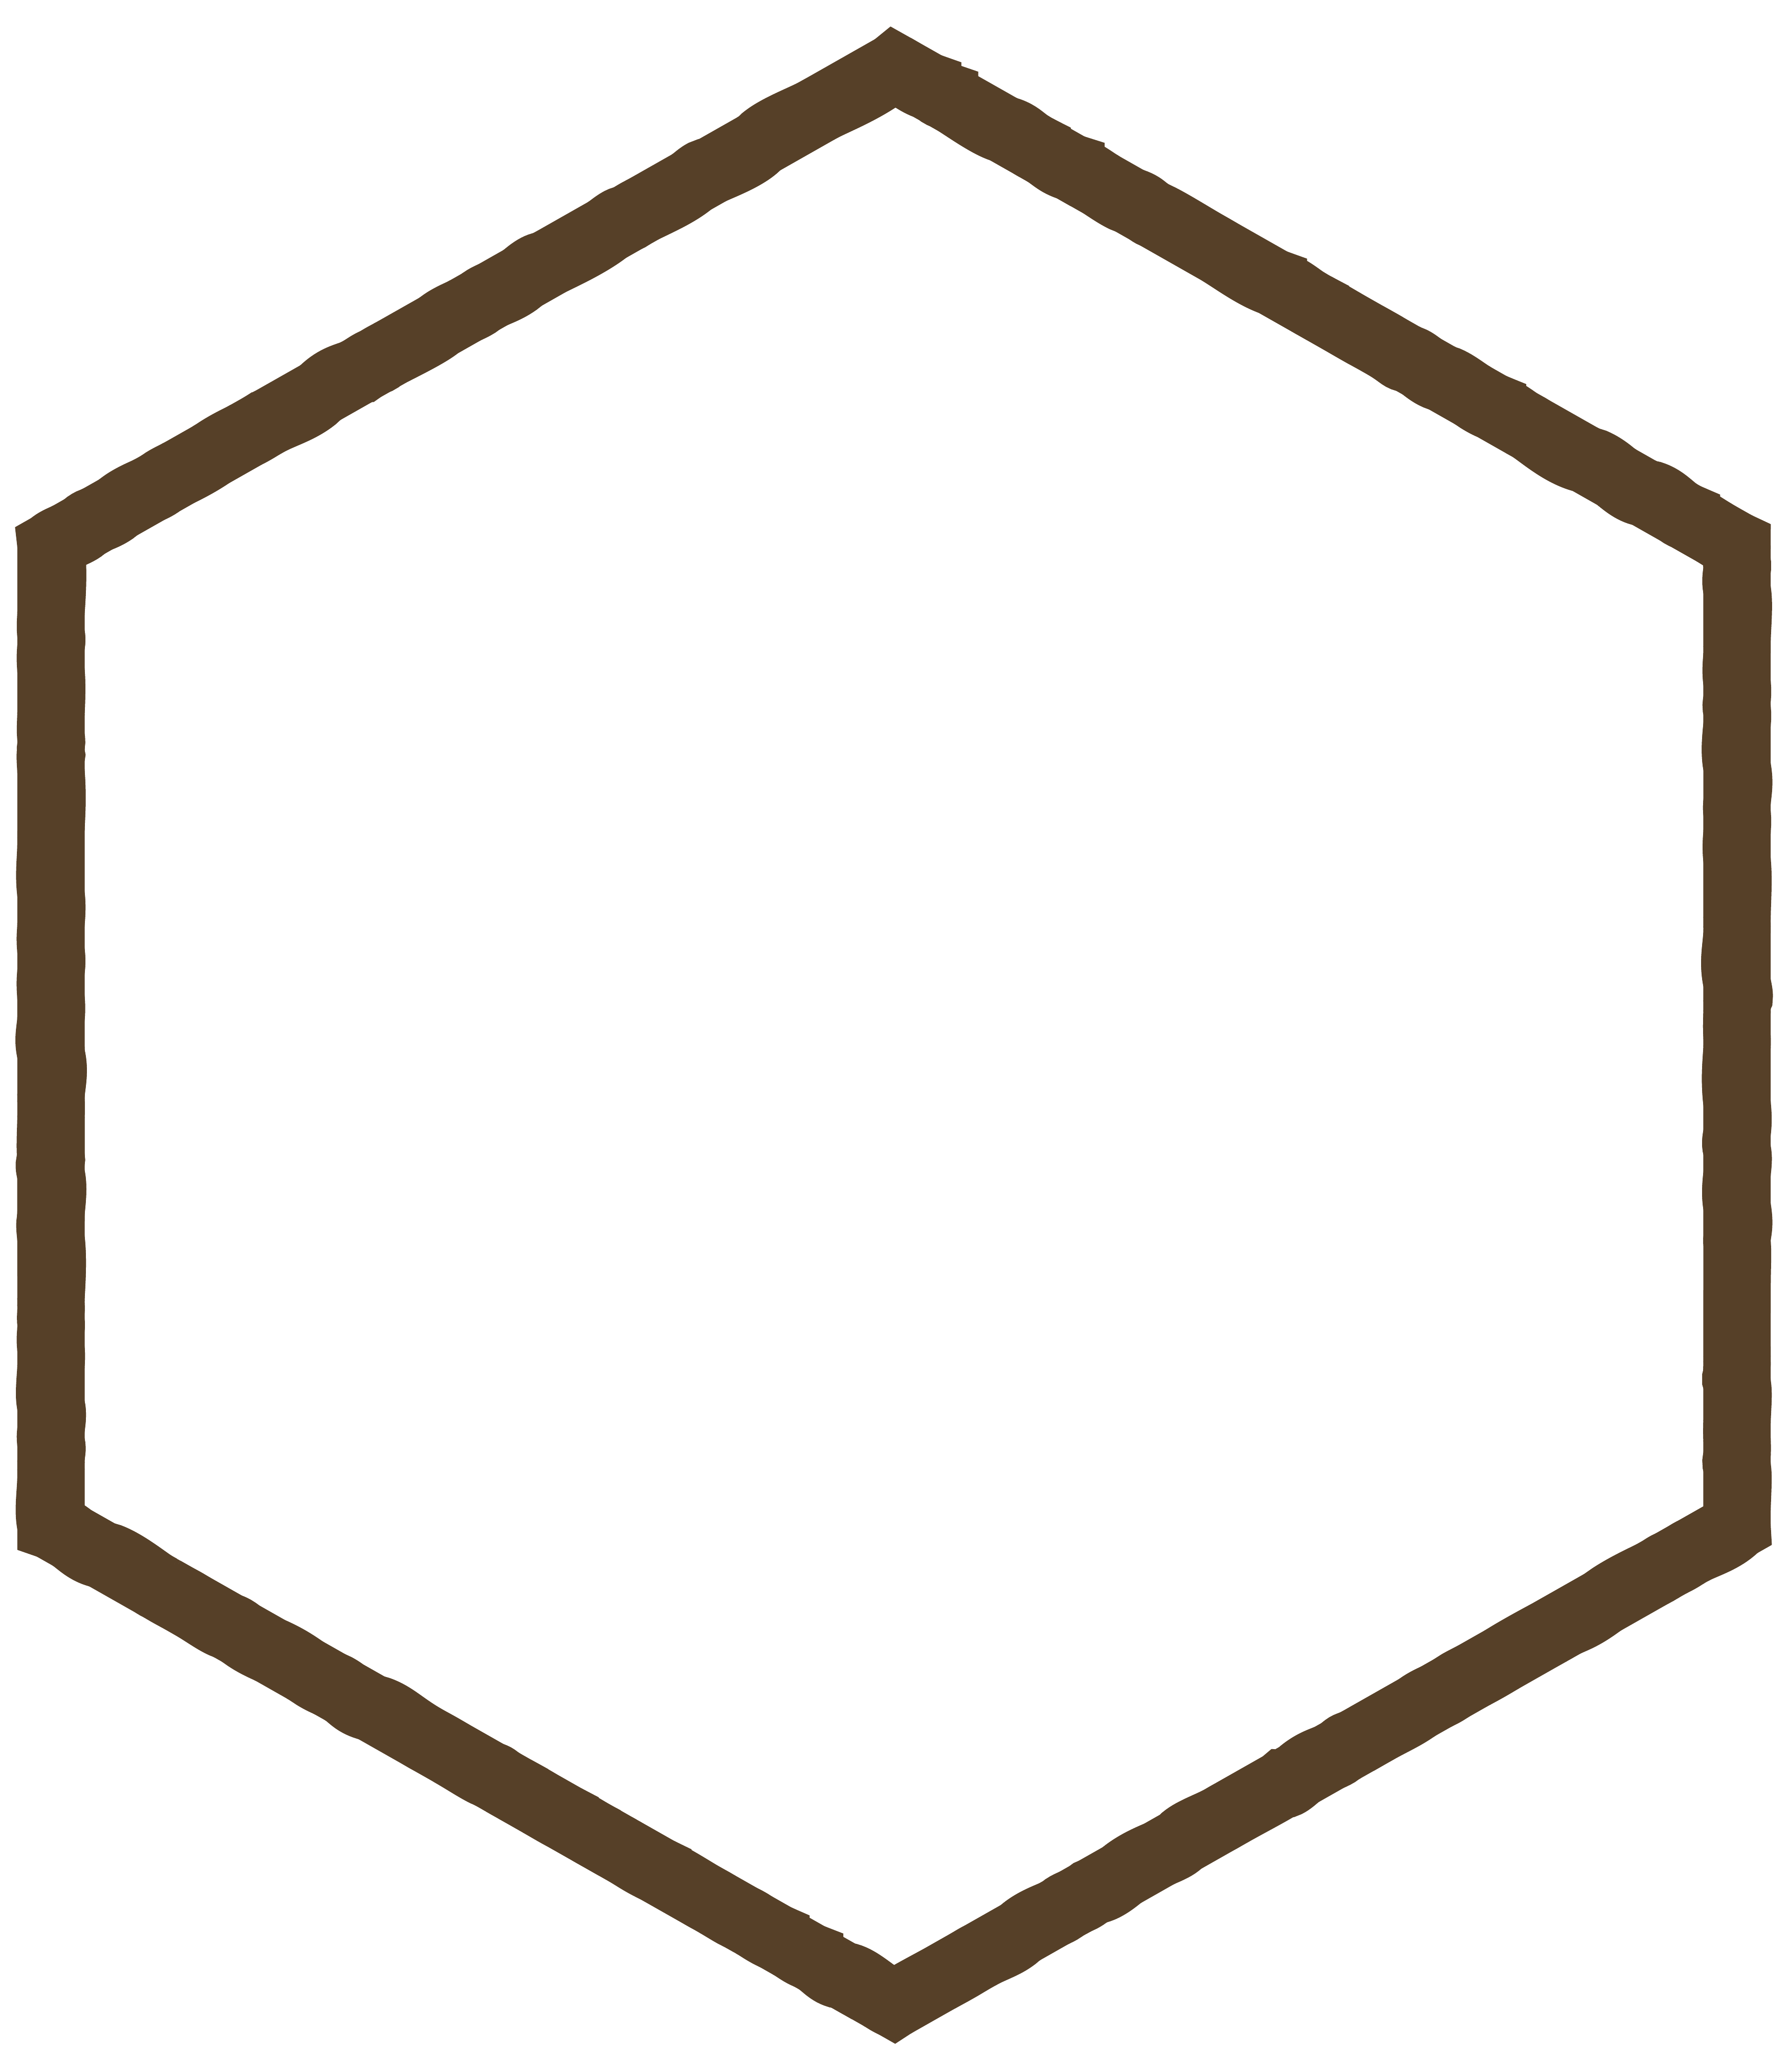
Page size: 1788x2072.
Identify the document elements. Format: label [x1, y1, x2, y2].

text_box [49, 67, 1739, 2004]
